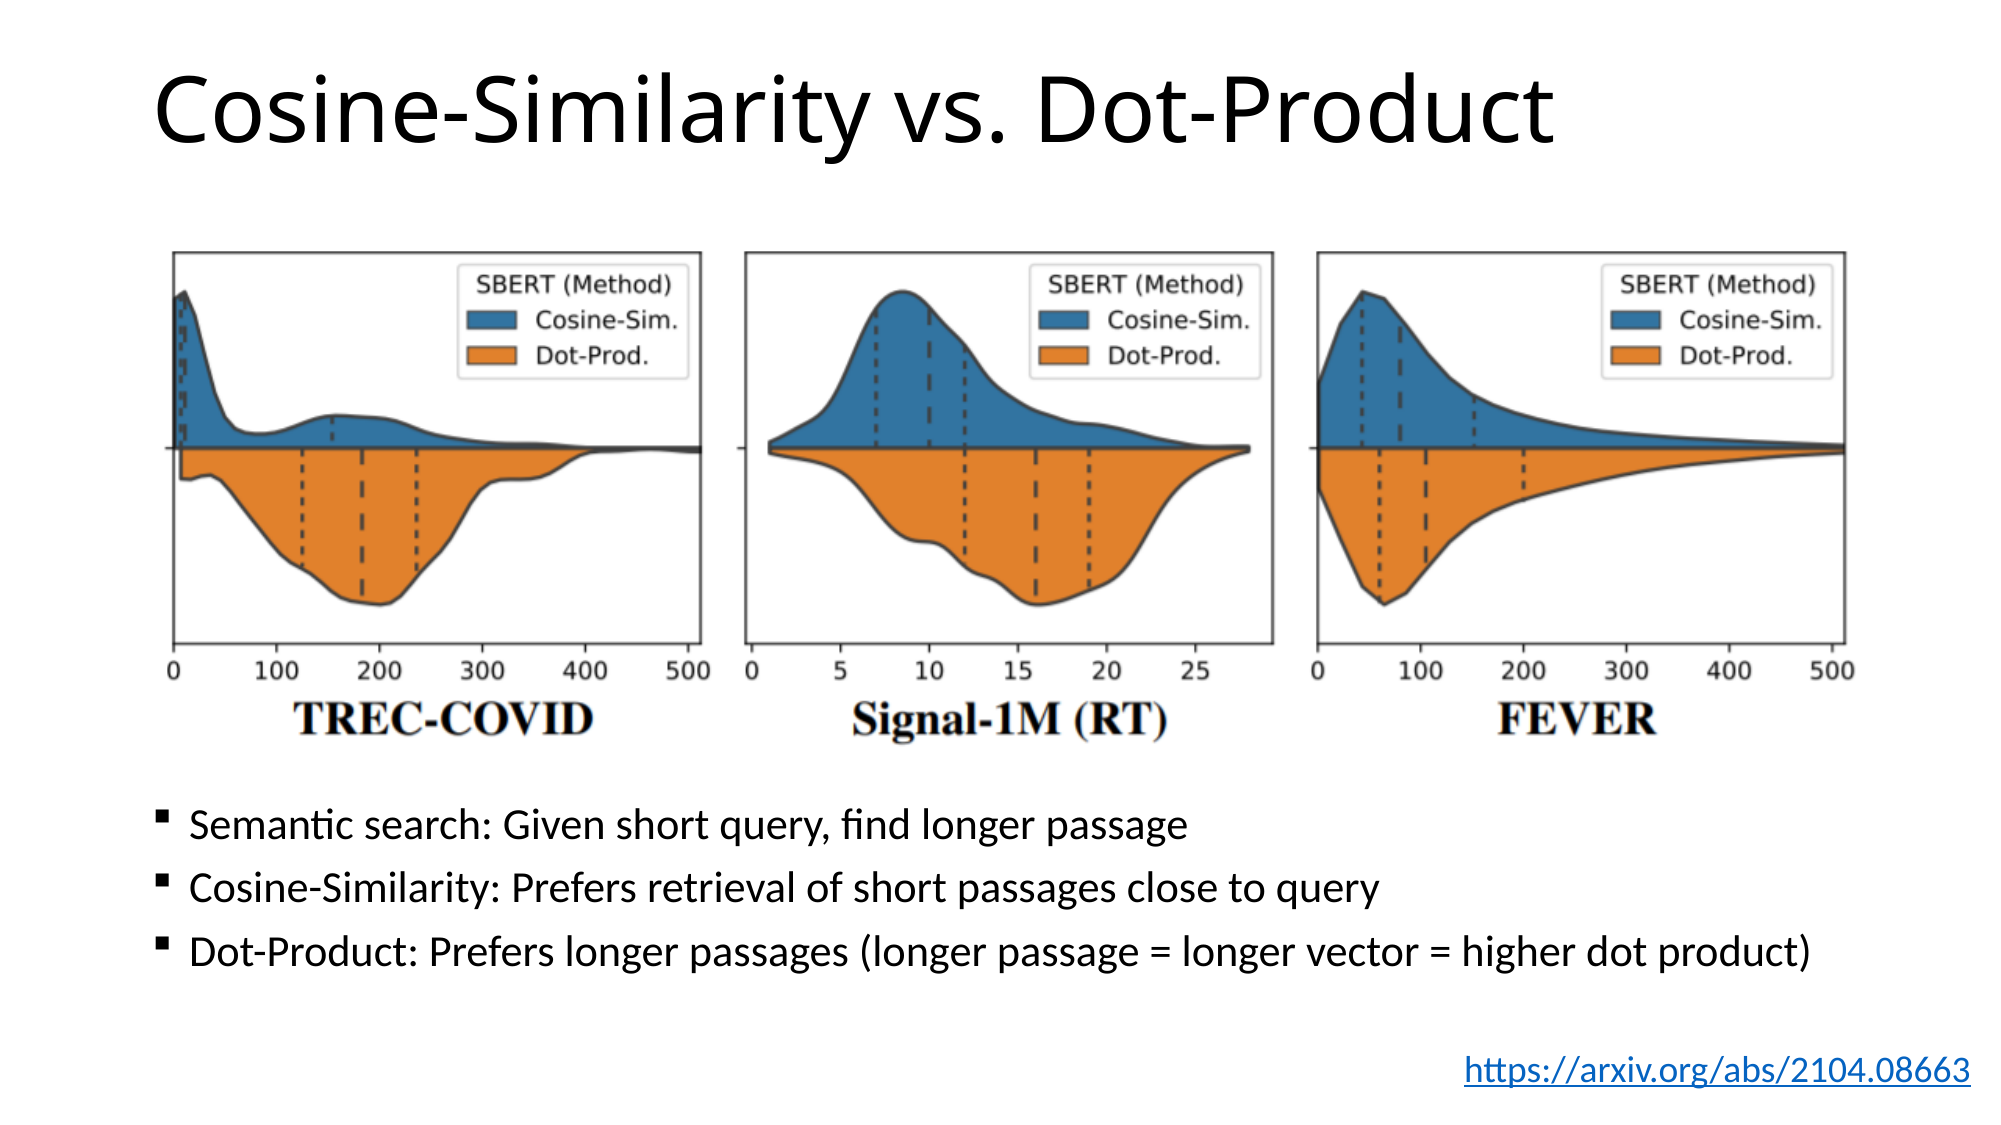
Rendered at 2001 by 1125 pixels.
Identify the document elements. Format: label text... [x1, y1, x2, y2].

picture [127, 203, 1873, 756]
text_box https://arxiv.org/abs/2104.08663 [1449, 1037, 2000, 1098]
list Semantic search: Given short query, find longer passage Cosine-Similarity: Prefers retrieval of short passages close to query Dot-Product: Prefers longer passages (longer passage = longer vector = higher dot product) [137, 793, 1863, 1014]
title Cosine-Similarity vs. Dot-Product [137, 3, 1863, 203]
